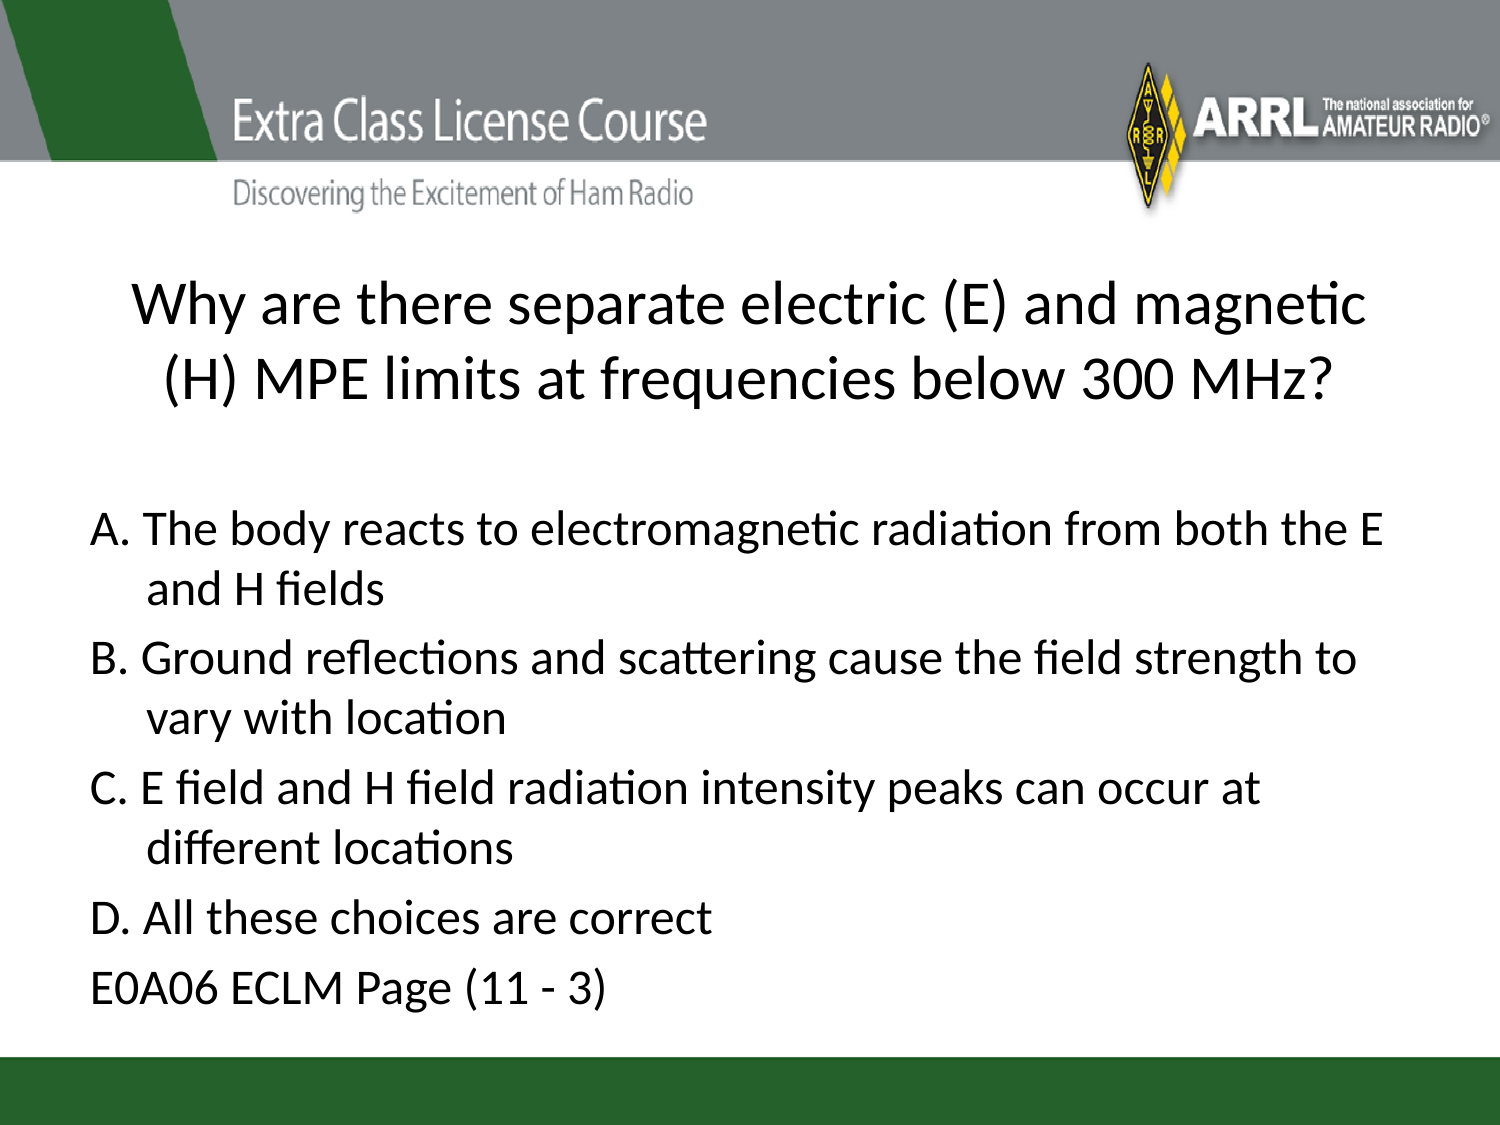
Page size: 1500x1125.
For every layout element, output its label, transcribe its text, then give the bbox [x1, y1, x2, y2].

title Why are there separate electric (E) and magnetic (H) MPE limits at frequencies below 300 MHz? [75, 254, 1425, 435]
picture [0, 0, 1500, 1125]
list A. The body reacts to electromagnetic radiation from both the E and H fields B. Ground reflections and scattering cause the field strength to vary with location C. E field and H field radiation intensity peaks can occur at different locations D. All these choices are correct E0A06 ECLM Page (11 - 3) [75, 487, 1425, 1005]
